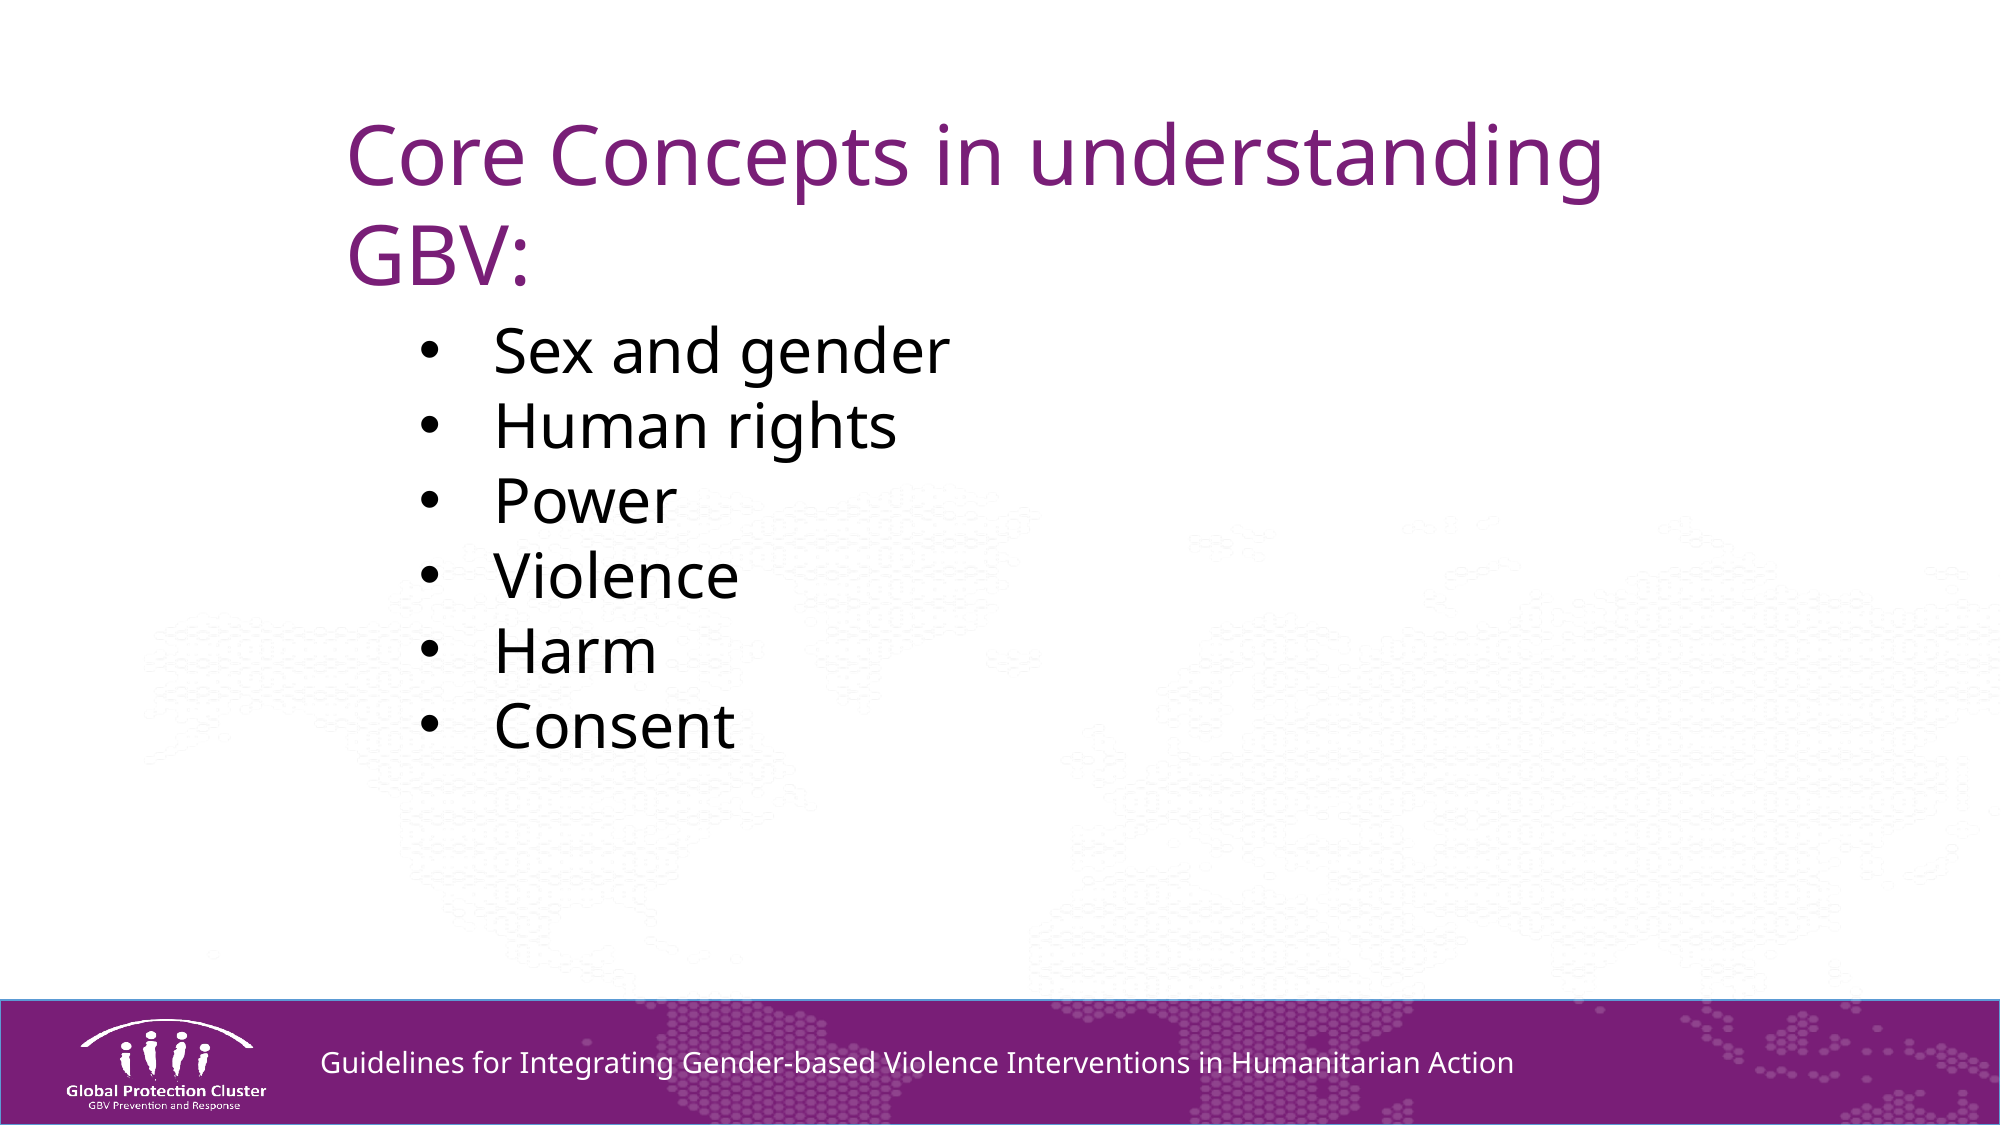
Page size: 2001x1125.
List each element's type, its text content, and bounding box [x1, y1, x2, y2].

text_box Core Concepts in understanding GBV: [329, 94, 1649, 378]
text_box Sex and gender Human rights Power Violence Harm Consent [403, 303, 1590, 898]
picture [56, 254, 2001, 1125]
